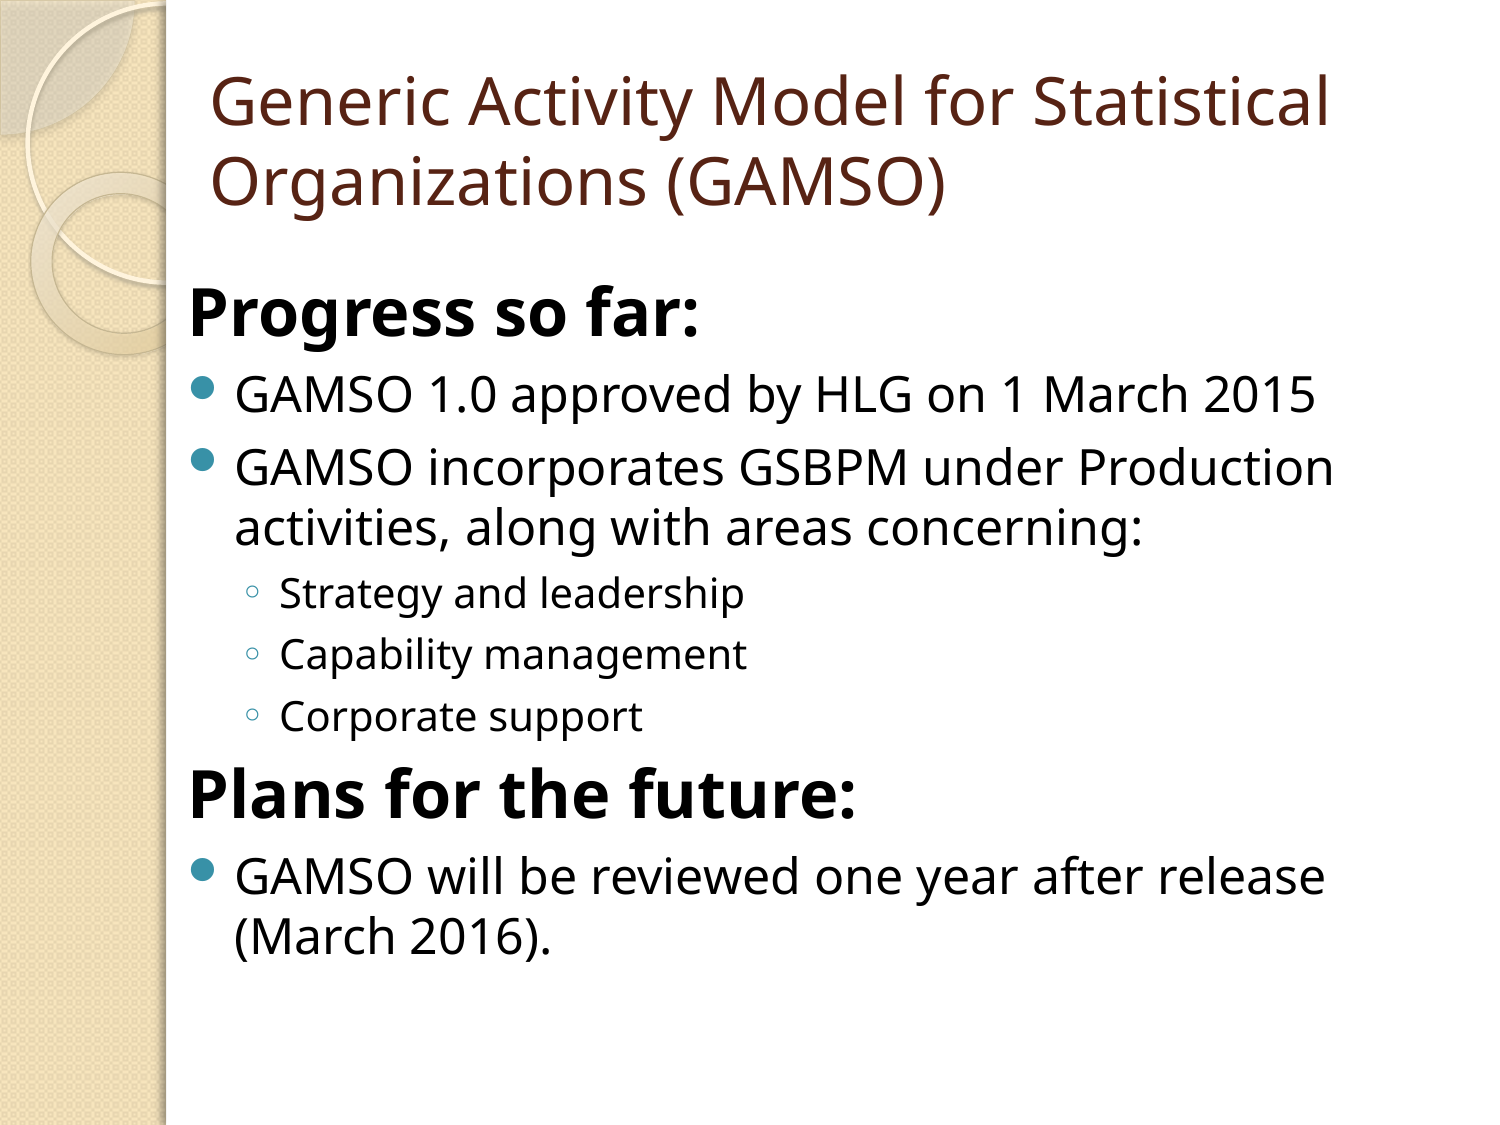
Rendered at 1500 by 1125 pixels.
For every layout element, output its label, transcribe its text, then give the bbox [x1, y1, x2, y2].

title Generic Activity Model for Statistical Organizations (GAMSO) [194, 45, 1466, 233]
list Progress so far: GAMSO 1.0 approved by HLG on 1 March 2015 GAMSO incorporates GSBPM under Production activities, along with areas concerning: Strategy and leadership Capability management Corporate support Plans for the future: GAMSO will be reviewed one year after release (March 2016). [159, 262, 1425, 1024]
